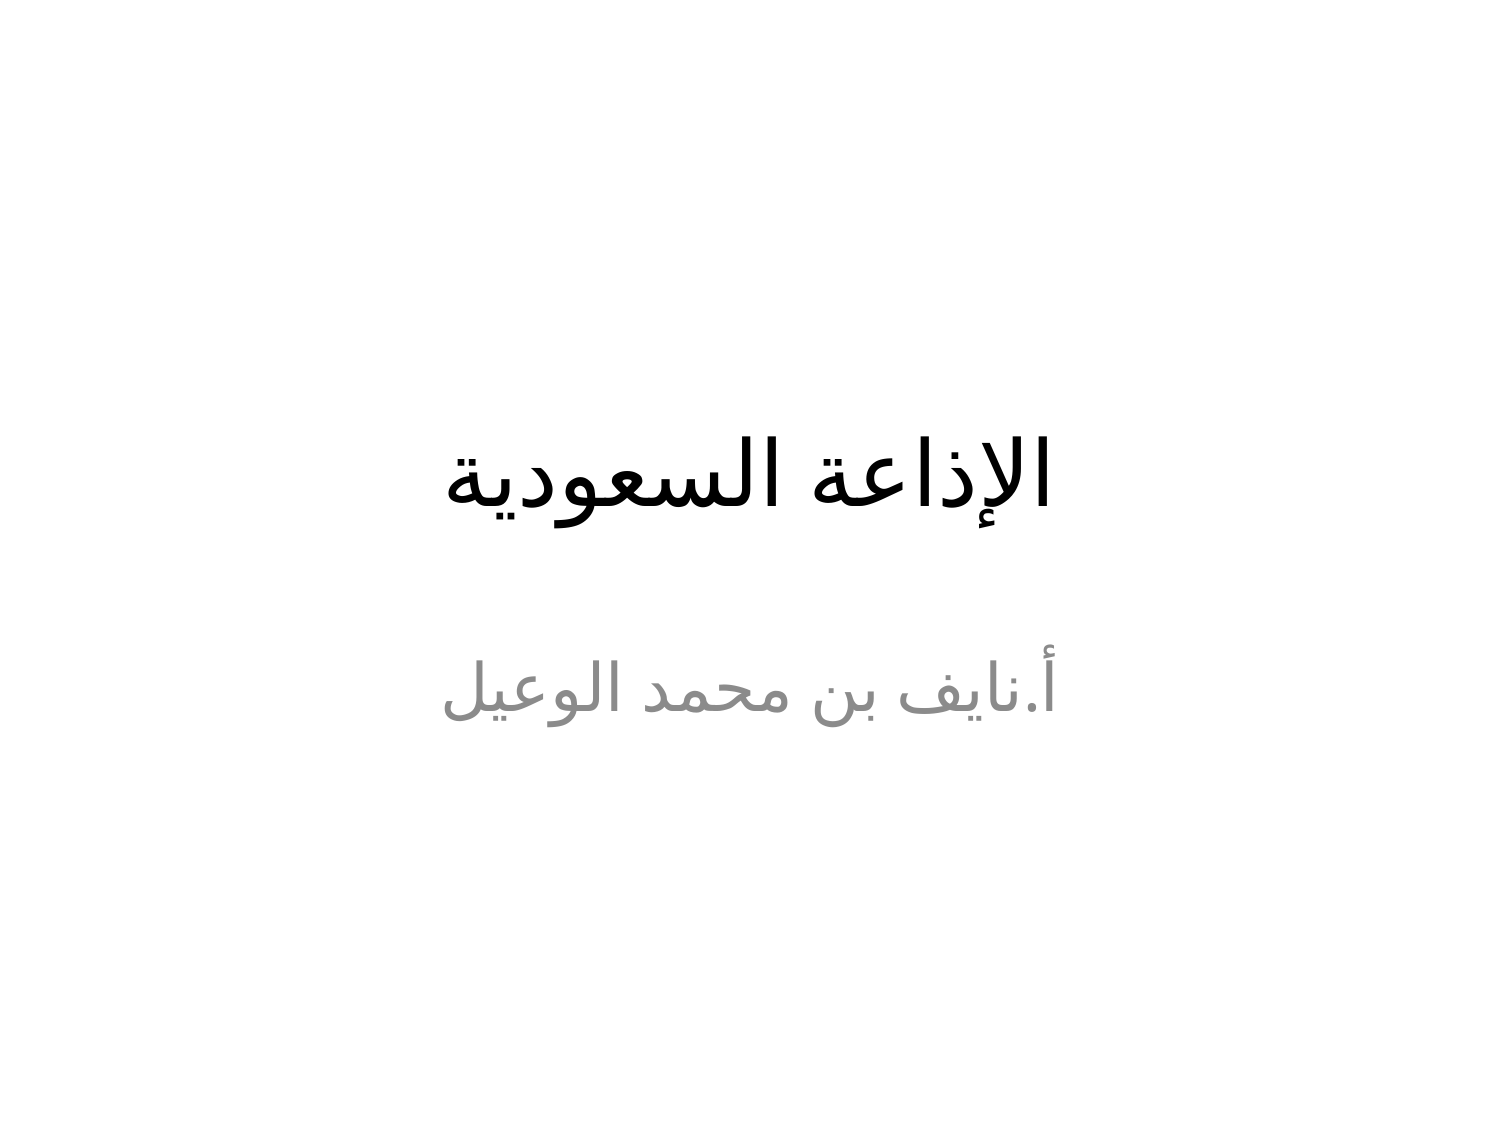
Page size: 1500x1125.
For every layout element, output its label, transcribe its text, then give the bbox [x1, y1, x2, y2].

title الإذاعة السعودية [112, 349, 1388, 591]
subtitle أ.نايف بن محمد الوعيل [225, 637, 1275, 925]
